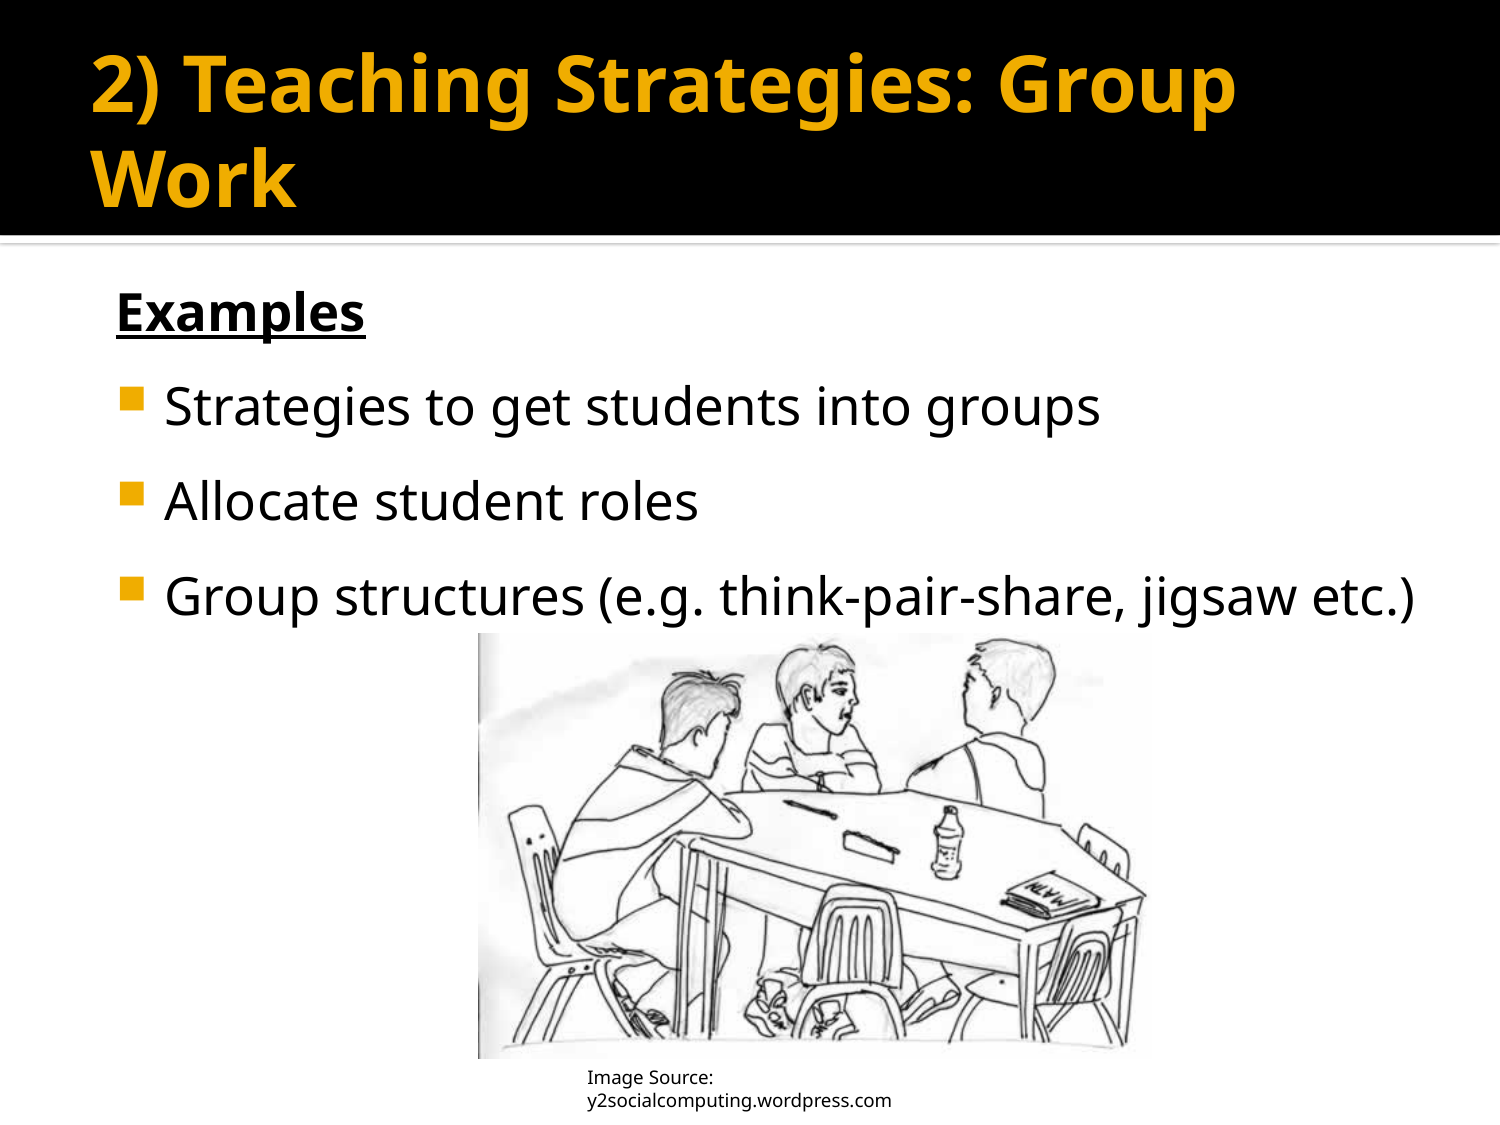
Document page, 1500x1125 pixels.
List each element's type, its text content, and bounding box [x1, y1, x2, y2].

title 2) Teaching Strategies: Group Work [75, 25, 1425, 231]
picture [478, 633, 1152, 1059]
list Examples Strategies to get students into groups Allocate student roles Group structures (e.g. think-pair-share, jigsaw etc.) [88, 231, 1439, 704]
text_box Image Source: y2socialcomputing.wordpress.com [572, 1067, 1022, 1119]
